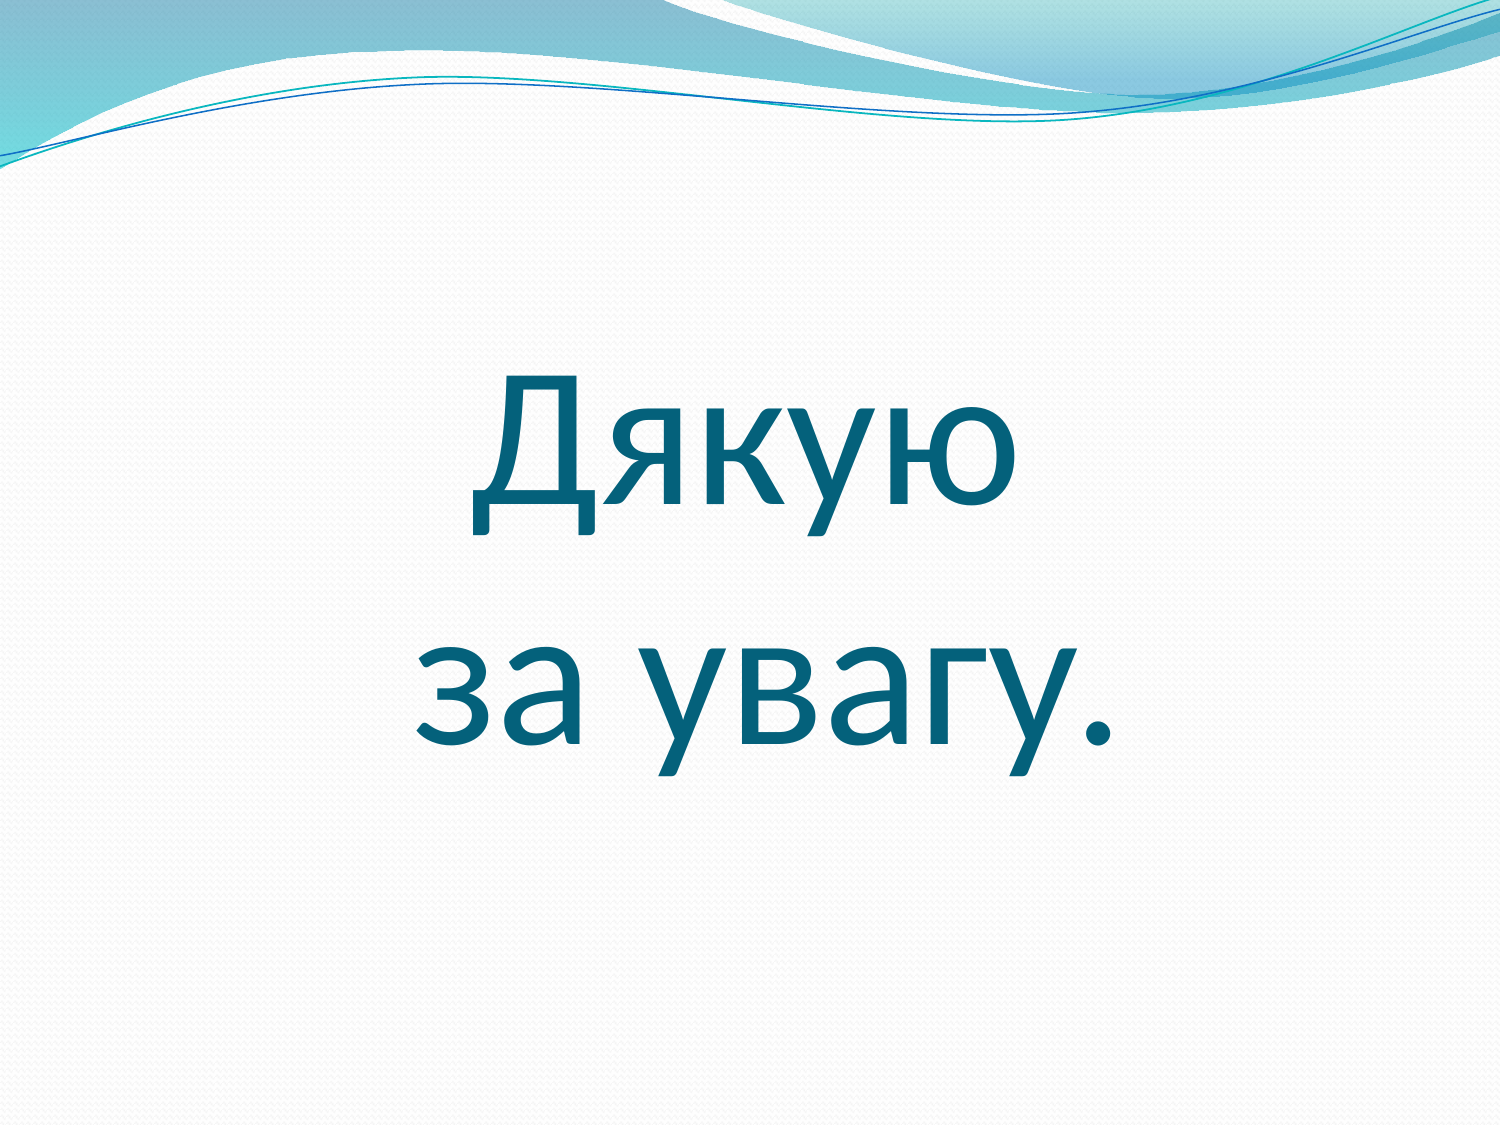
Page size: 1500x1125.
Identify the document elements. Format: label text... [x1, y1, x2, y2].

title Дякую за увагу. [93, 468, 1444, 786]
